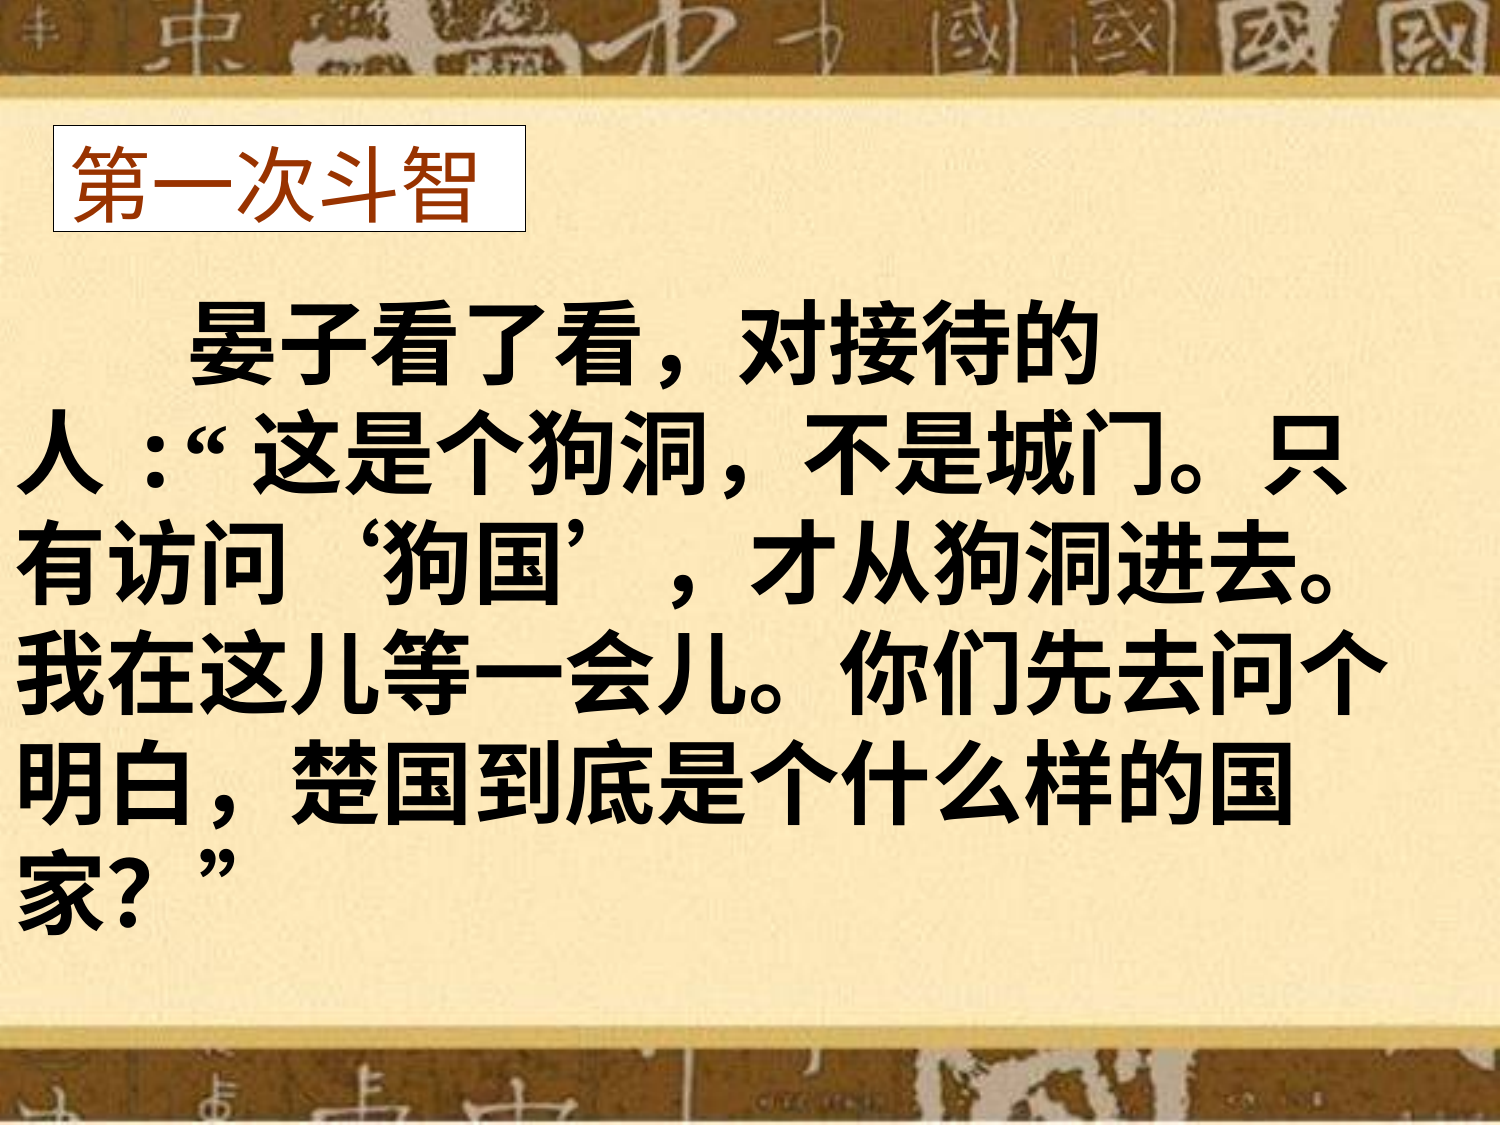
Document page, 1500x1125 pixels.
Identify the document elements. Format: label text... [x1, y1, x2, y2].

text_box 晏子看了看，对接待的人:“这是个狗洞，不是城门。只有访问‘狗国’，才从狗洞进去。我在这儿等一会儿。你们先去问个明白，楚国到底是个什么样的国家？” [0, 278, 1424, 954]
picture [0, 0, 1500, 1125]
list 第一次斗智 [53, 125, 526, 232]
